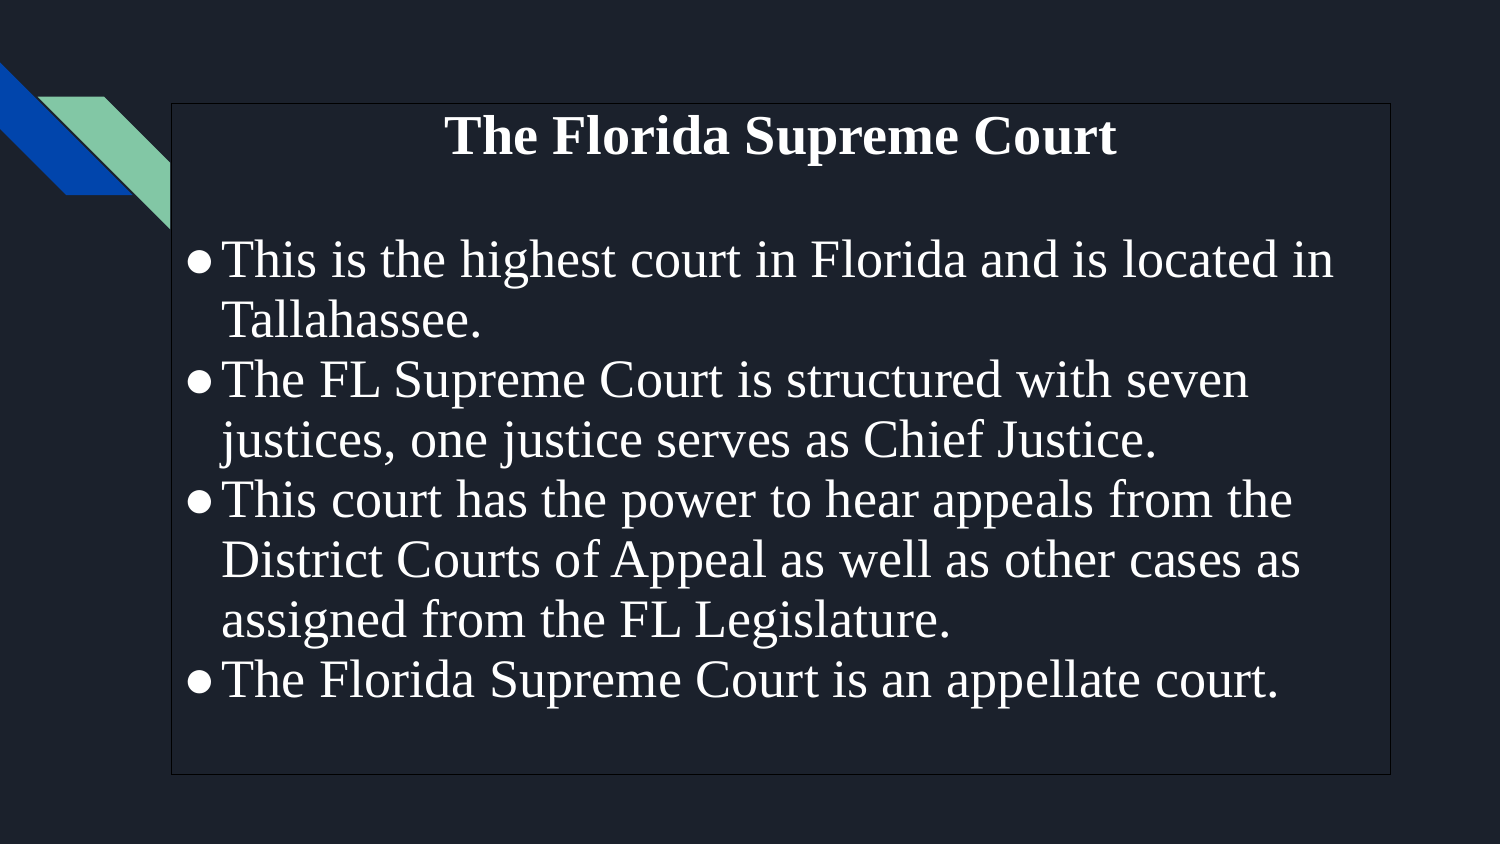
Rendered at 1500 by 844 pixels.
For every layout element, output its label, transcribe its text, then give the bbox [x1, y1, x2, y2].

table_header The Florida Supreme Court This is the highest court in Florida and is located in Tallahassee. The FL Supreme Court is structured with seven justices, one justice serves as Chief Justice. This court has the power to hear appeals from the District Courts of Appeal as well as other cases as assigned from the FL Legislature. The Florida Supreme Court is an appellate court. [172, 104, 1390, 774]
